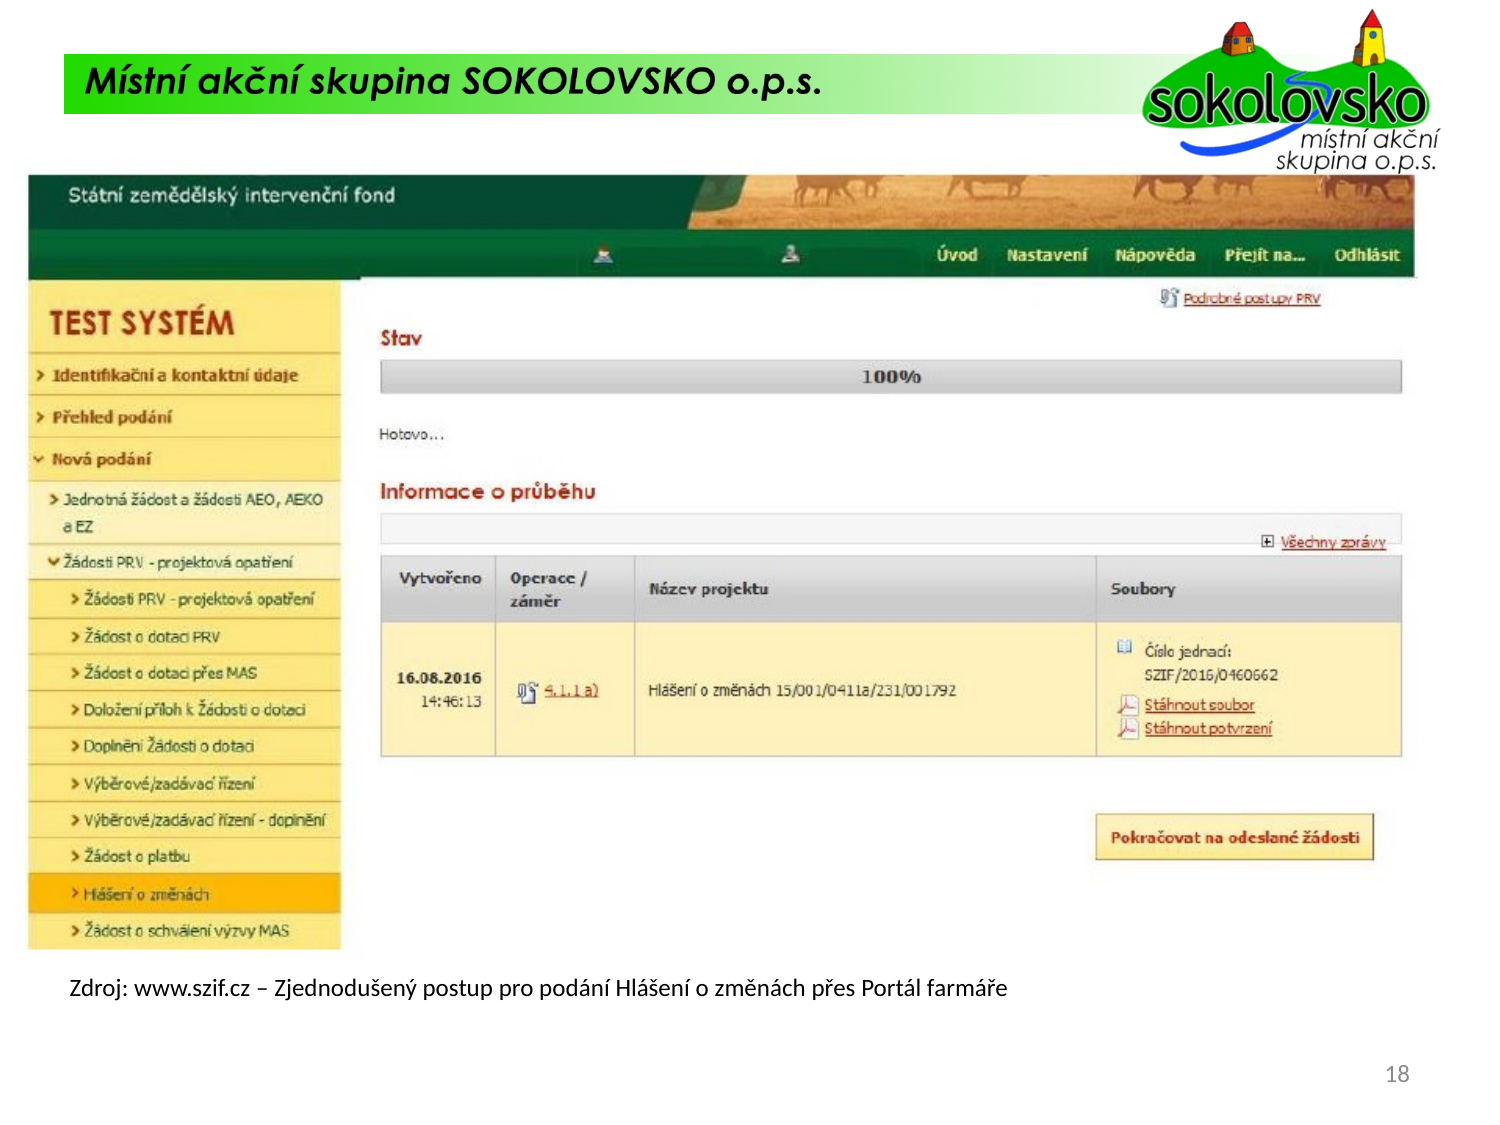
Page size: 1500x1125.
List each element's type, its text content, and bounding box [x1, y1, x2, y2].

text_box Zdroj: www.szif.cz – Zjednodušený postup pro podání Hlášení o změnách přes Portál farmáře [54, 975, 1026, 1039]
picture [64, 0, 1455, 197]
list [12, 157, 1426, 968]
slide_number 18 [1074, 1042, 1425, 1103]
